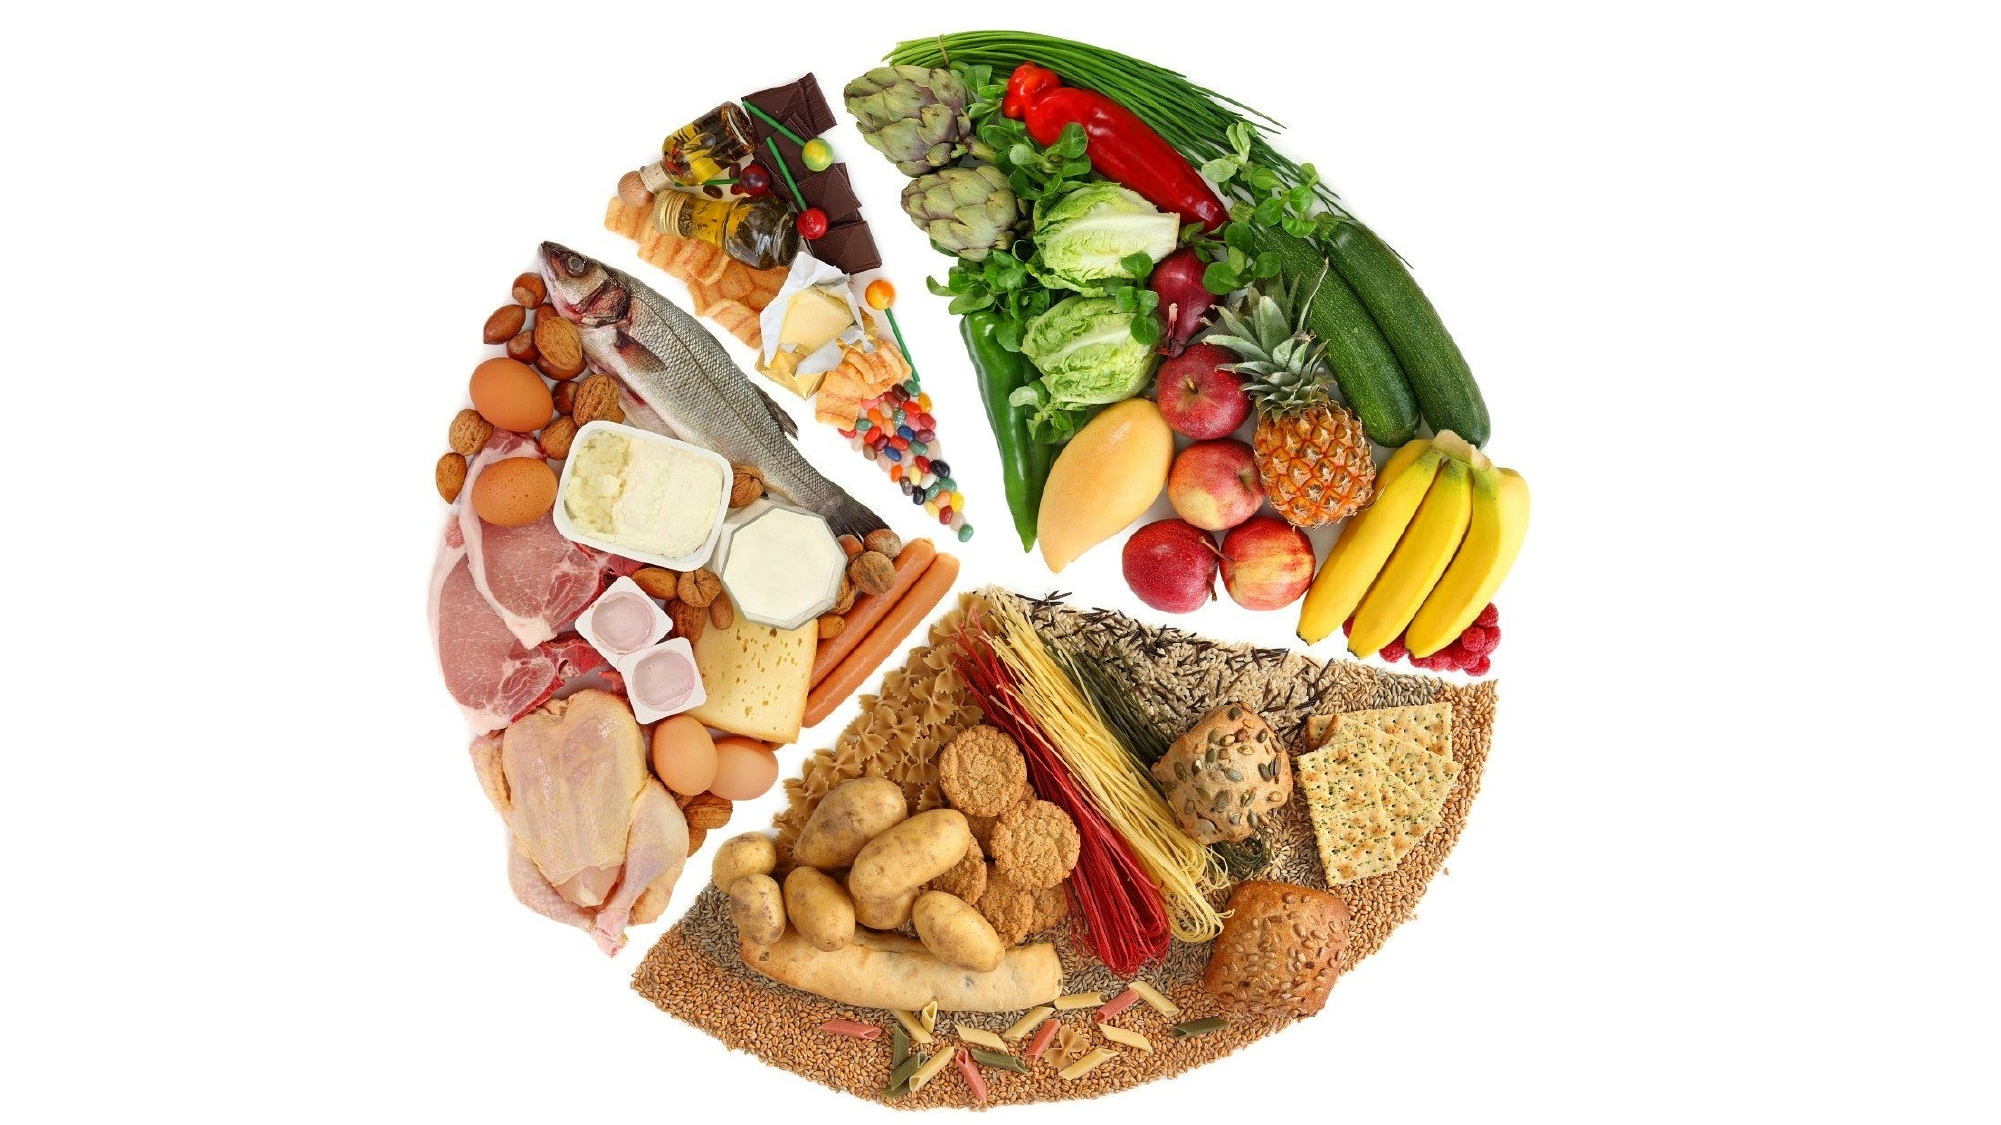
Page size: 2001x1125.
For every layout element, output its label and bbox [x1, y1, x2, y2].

picture [351, 0, 1604, 1125]
